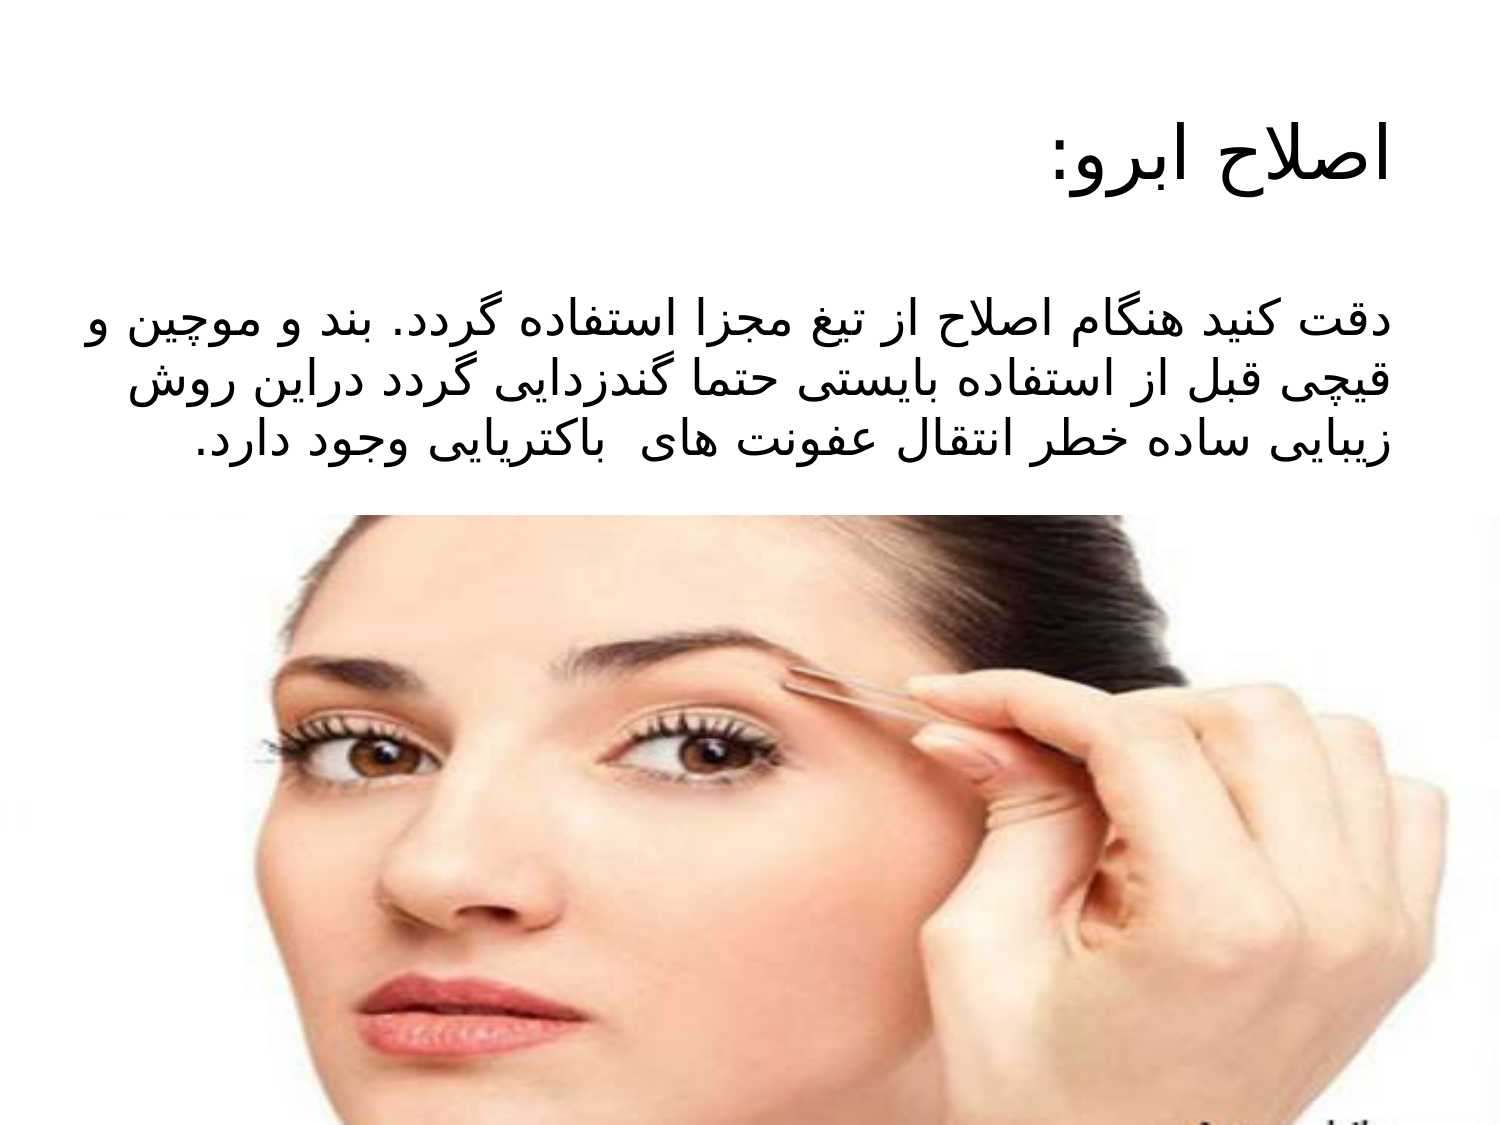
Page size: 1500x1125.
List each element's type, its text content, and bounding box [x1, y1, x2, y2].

picture [0, 515, 1500, 1125]
title اصلاح ابرو: دقت کنید هنگام اصلاح از تیغ مجزا استفاده گردد. بند و موچین و قیچی قبل از استفاده بایستی حتما گندزدایی گردد دراین روش زیبایی ساده خطر انتقال عفونت های باکتریایی وجود دارد. [58, 46, 1409, 514]
